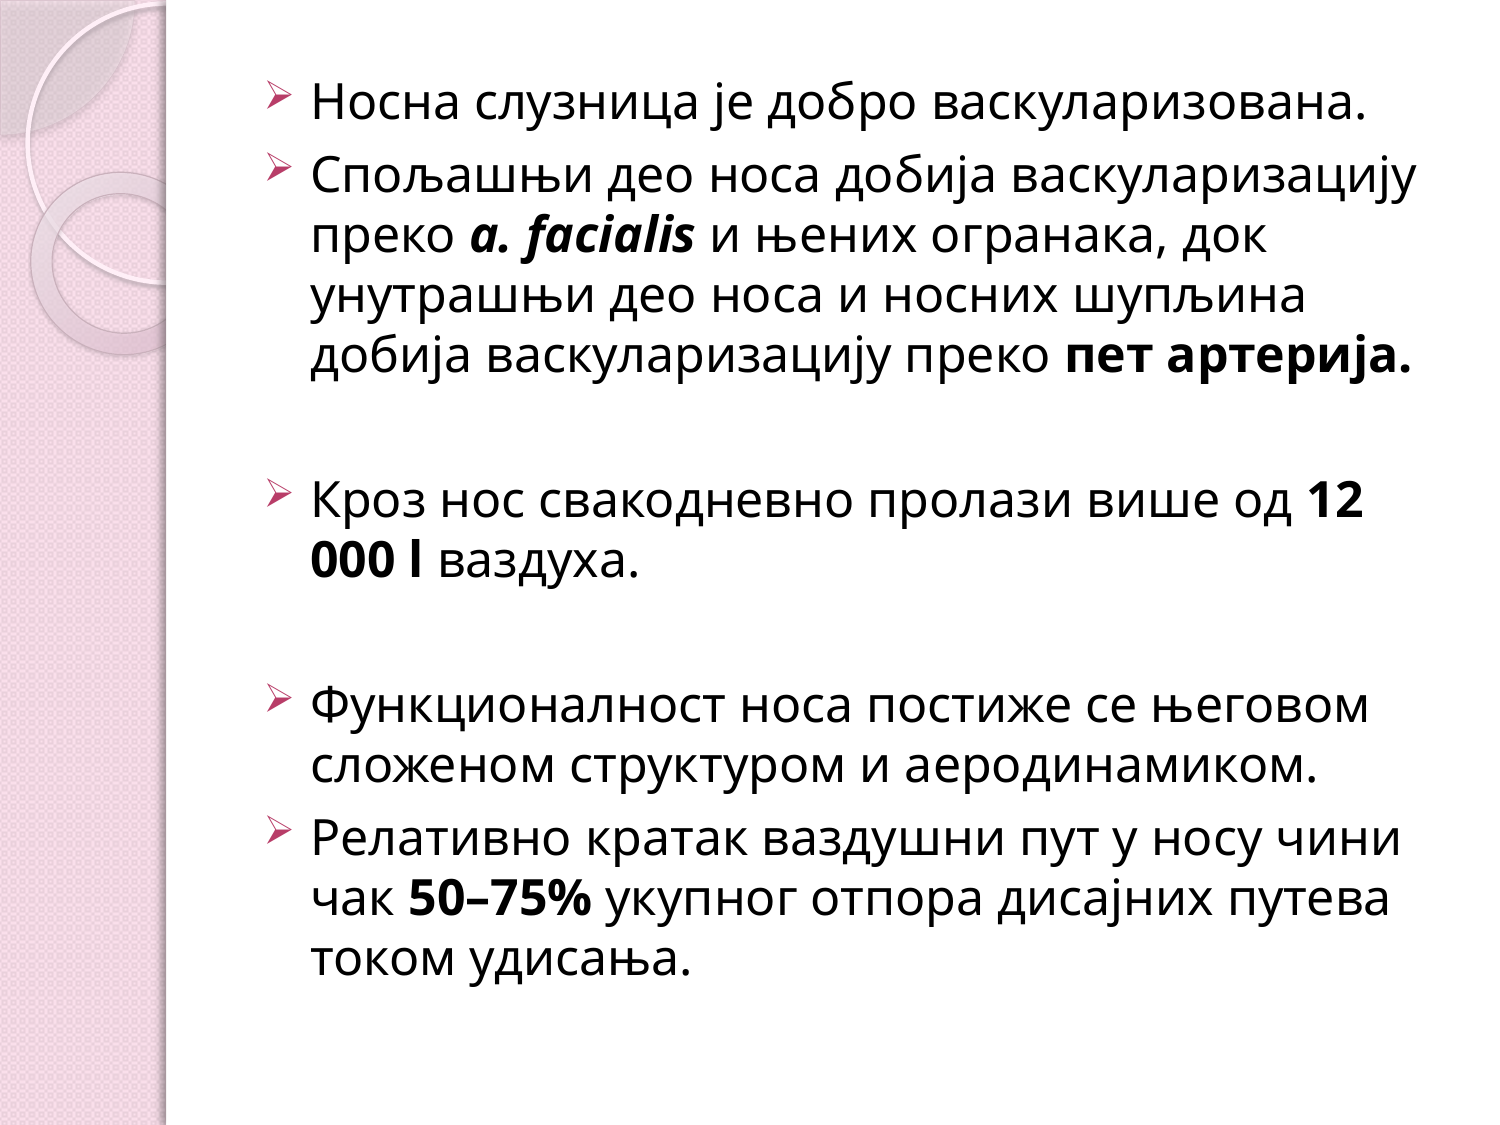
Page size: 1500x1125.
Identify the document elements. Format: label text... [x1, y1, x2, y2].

list Носна слузница је добро васкуларизована. Спољашњи део носа добија васкуларизацију преко a. facialis и њених огранака, док унутрашњи део носа и носних шупљина добија васкуларизацију преко пет артерија. Кроз нос свакодневно пролази више од 12 000 l ваздуха. Функционалност носа постиже се његовом сложеном структуром и аеродинамиком. Релативно кратак ваздушни пут у носу чини чак 50–75% укупног отпора дисајних путева током удисања. [235, 62, 1466, 1025]
